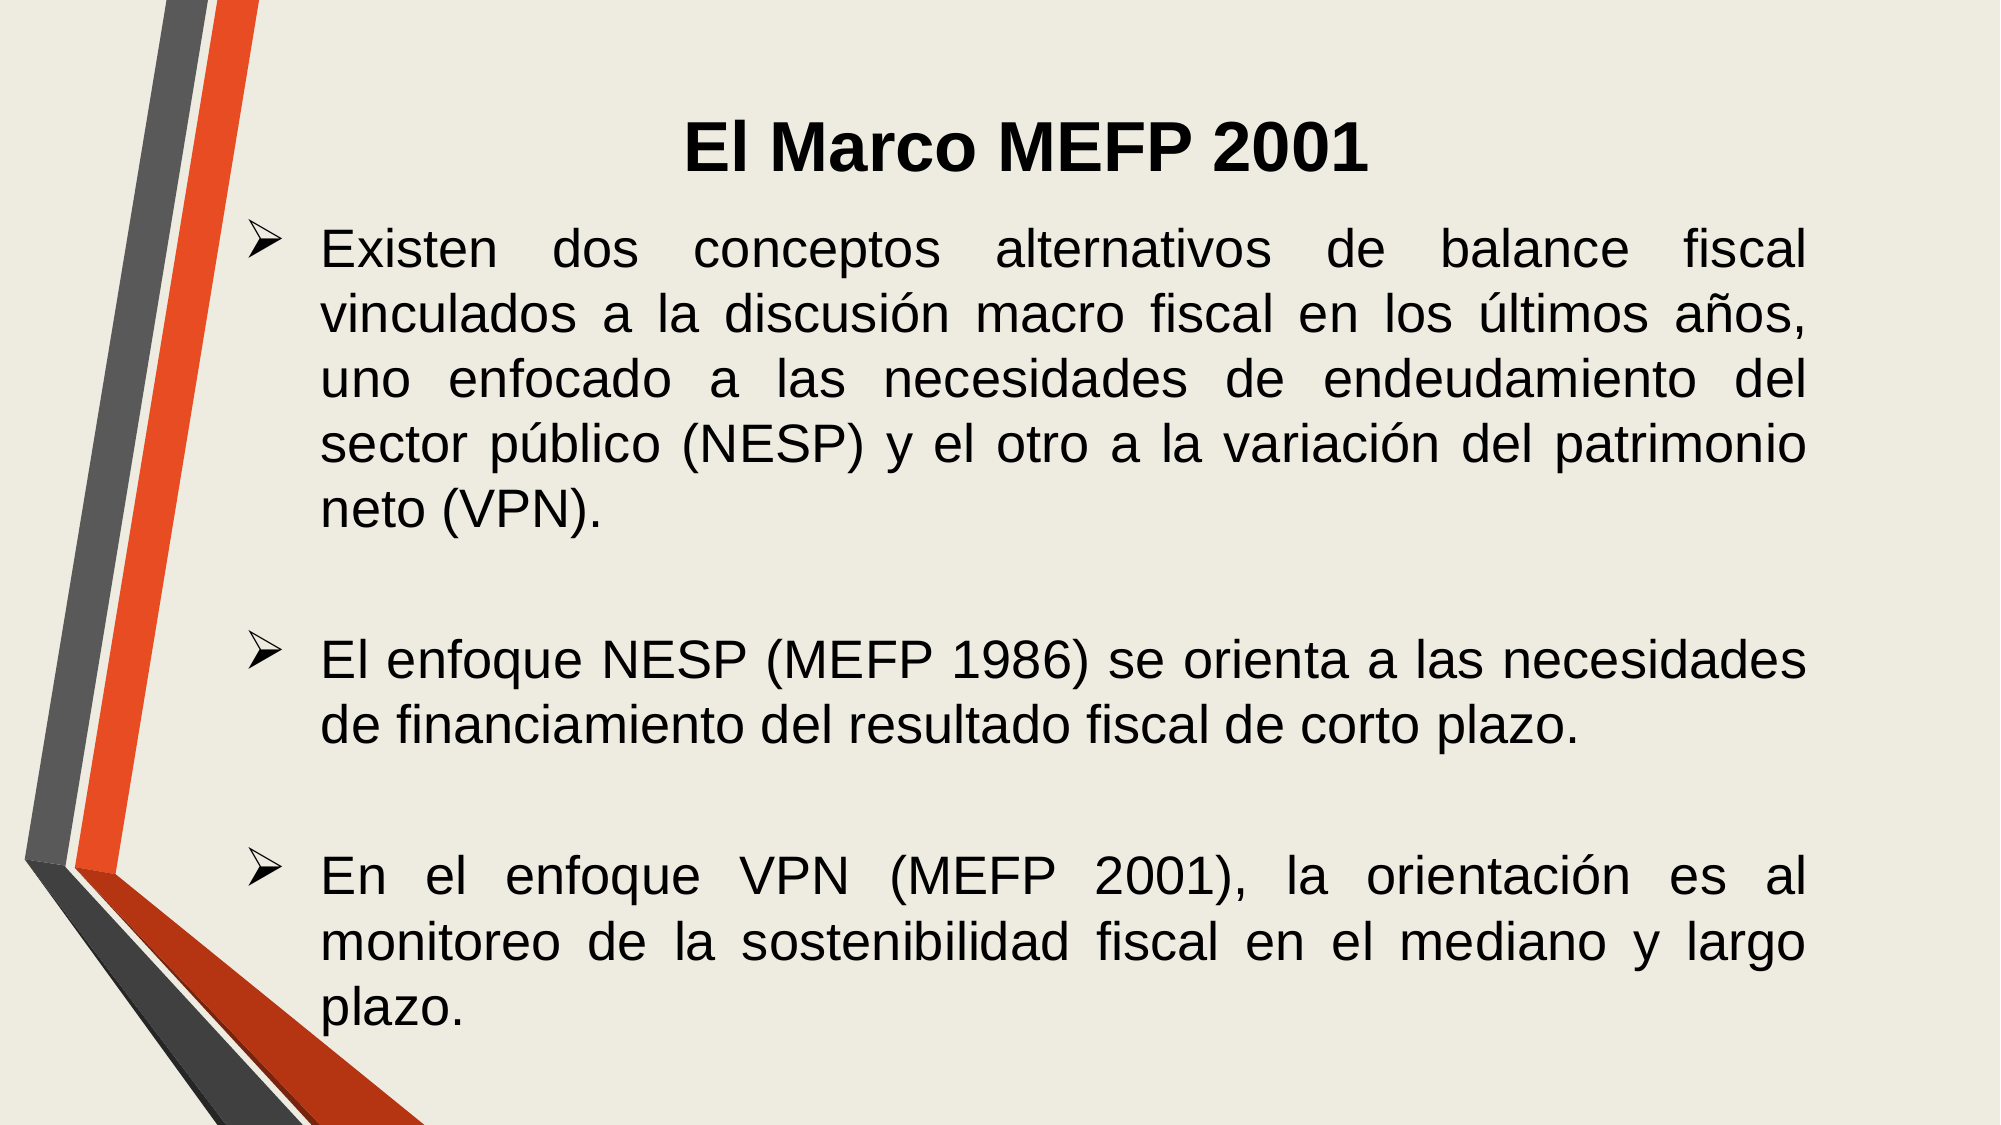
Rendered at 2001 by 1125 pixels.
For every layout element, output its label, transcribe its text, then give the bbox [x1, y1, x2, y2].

text_box Existen dos conceptos alternativos de balance fiscal vinculados a la discusión macro fiscal en los últimos años, uno enfocado a las necesidades de endeudamiento del sector público (NESP) y el otro a la variación del patrimonio neto (VPN). El enfoque NESP (MEFP 1986) se orienta a las necesidades de financiamiento del resultado fiscal de corto plazo. En el enfoque VPN (MEFP 2001), la orientación es al monitoreo de la sostenibilidad fiscal en el mediano y largo plazo. [229, 205, 1825, 1042]
text_box El Marco MEFP 2001 [351, 43, 1702, 243]
